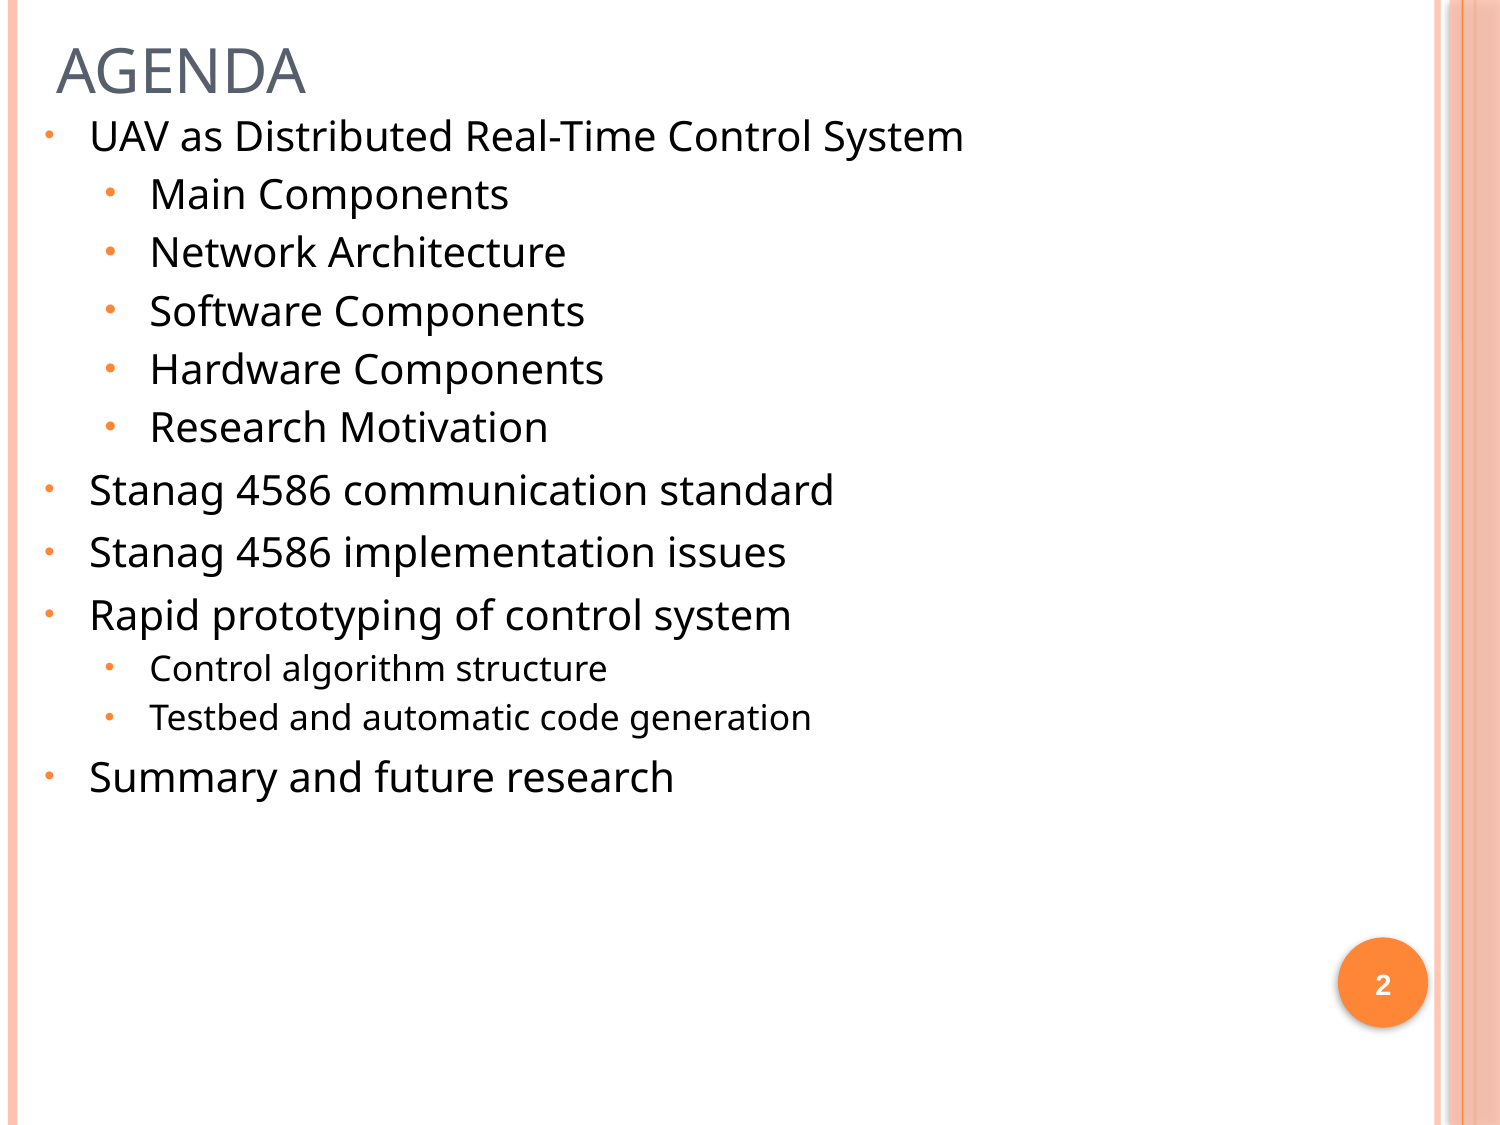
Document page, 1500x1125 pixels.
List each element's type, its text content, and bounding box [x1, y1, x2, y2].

list UAV as Distributed Real-Time Control System Main Components Network Architecture Software Components Hardware Components Research Motivation Stanag 4586 communication standard Stanag 4586 implementation issues Rapid prototyping of control system Control algorithm structure Testbed and automatic code generation Summary and future research [29, 101, 1396, 1094]
slide_number 2 [1333, 940, 1434, 1026]
title Agenda [41, 19, 1459, 114]
